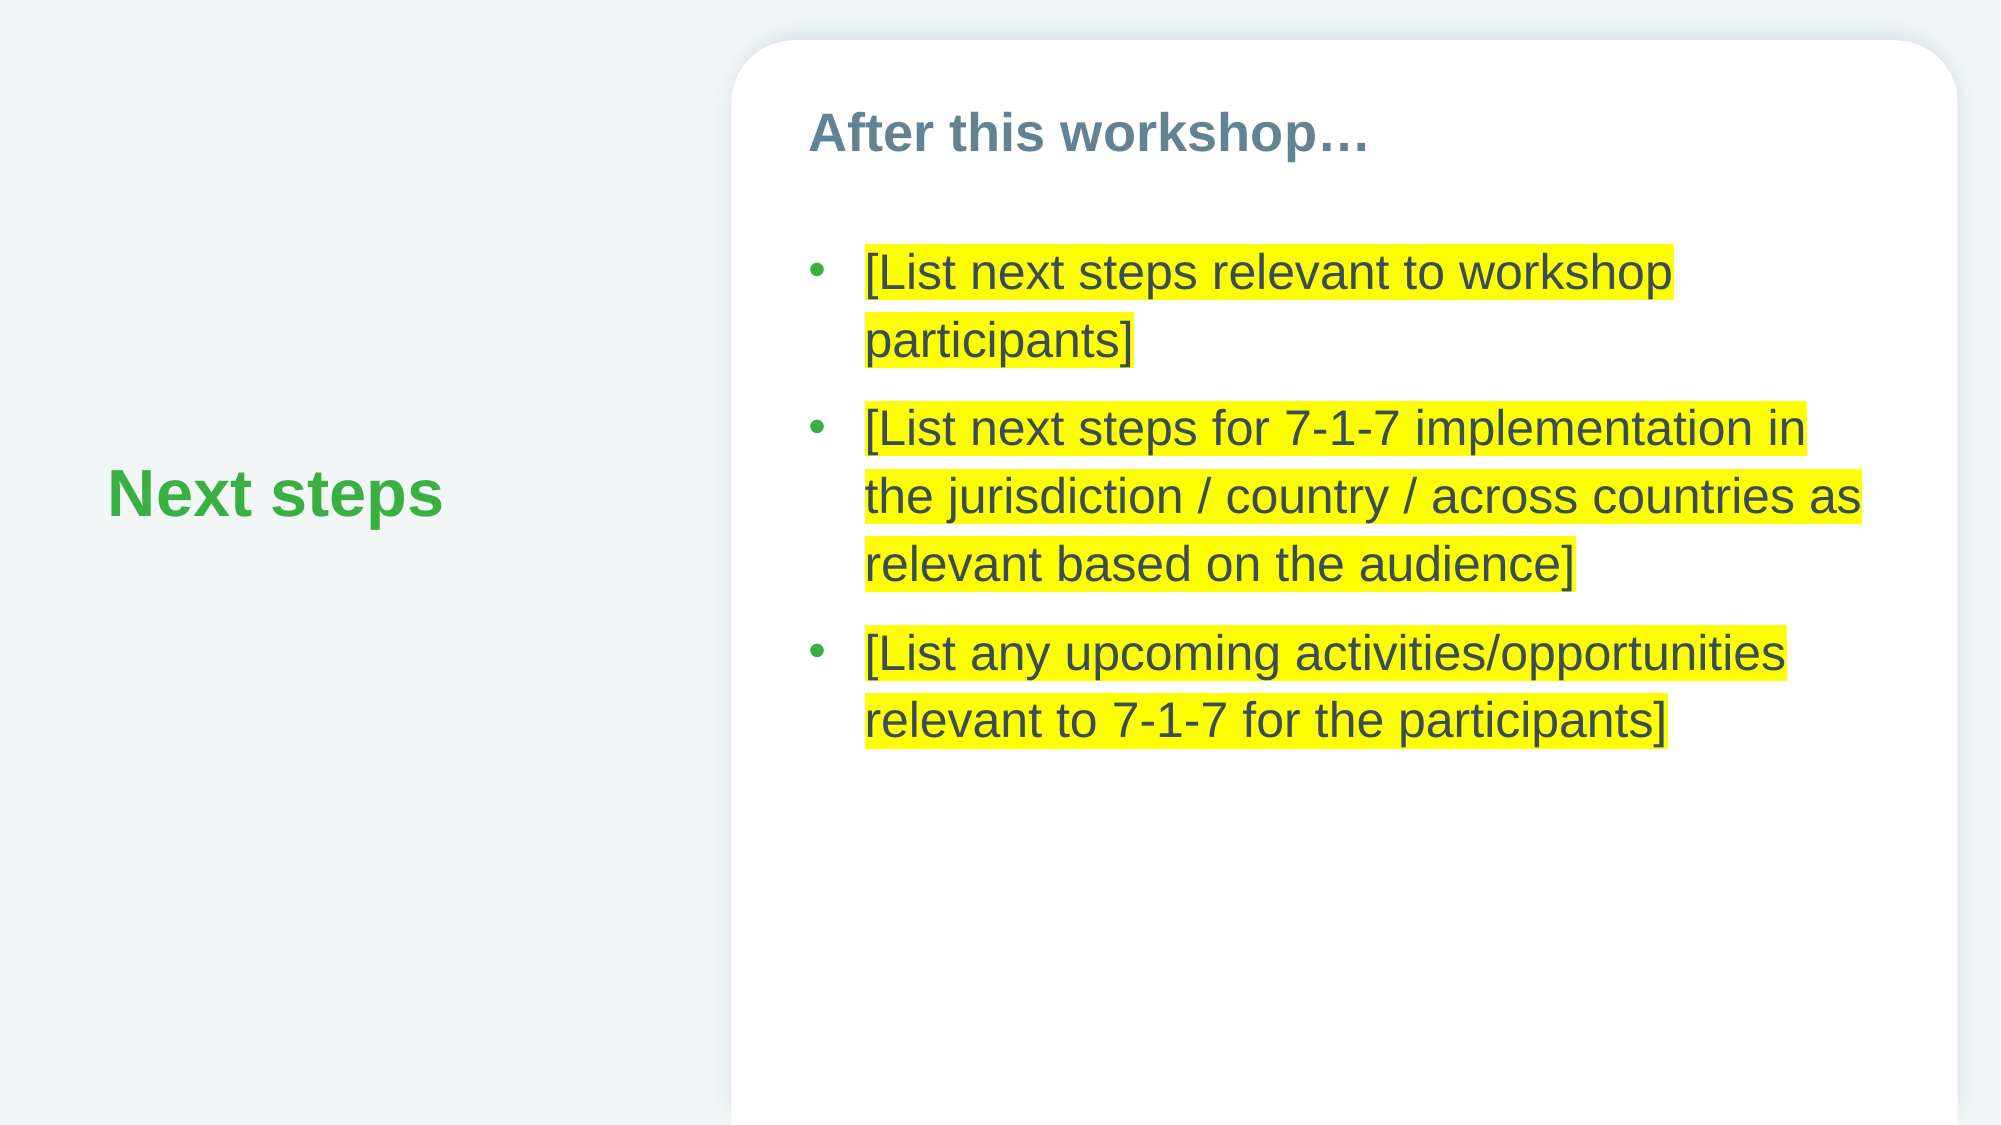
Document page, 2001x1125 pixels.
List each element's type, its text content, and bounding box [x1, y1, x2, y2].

title Next steps [92, 163, 662, 538]
list After this workshop… [793, 97, 1892, 164]
list [List next steps relevant to workshop participants] [List next steps for 7-1-7 implementation in the jurisdiction / country / across countries as relevant based on the audience] [List any upcoming activities/opportunities relevant to 7-1-7 for the participants] [793, 224, 1892, 1098]
